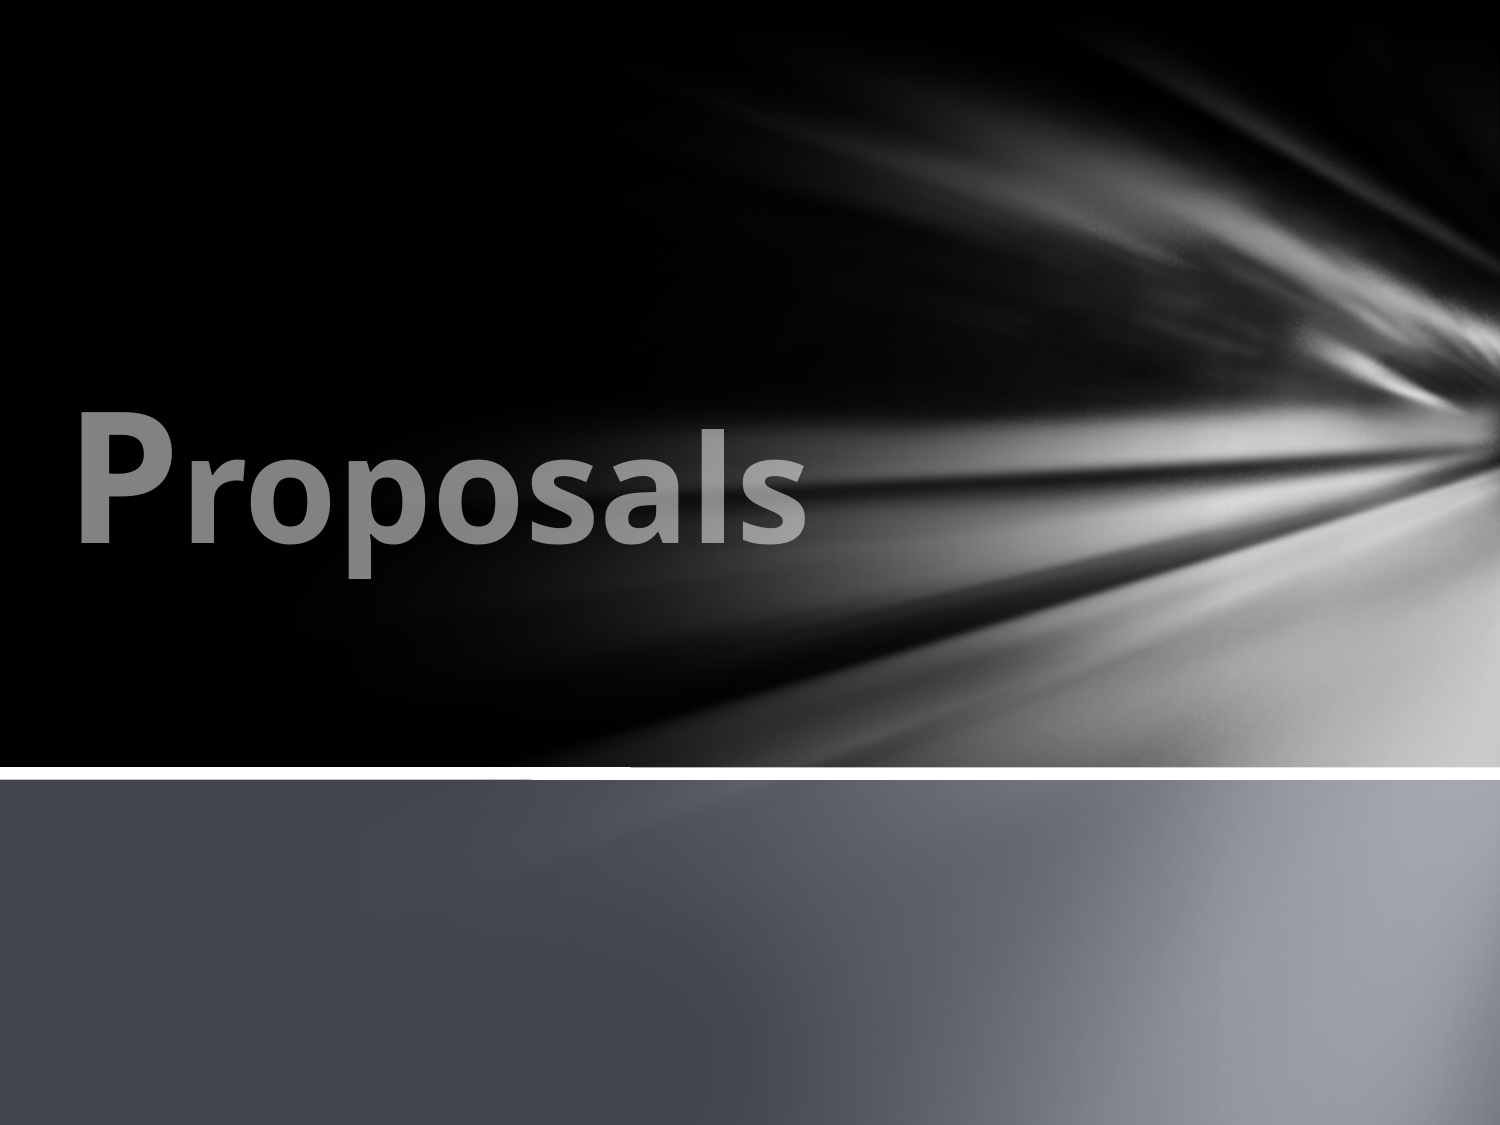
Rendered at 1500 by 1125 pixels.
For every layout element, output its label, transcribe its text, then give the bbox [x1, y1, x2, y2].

title Proposals [50, 187, 1310, 588]
